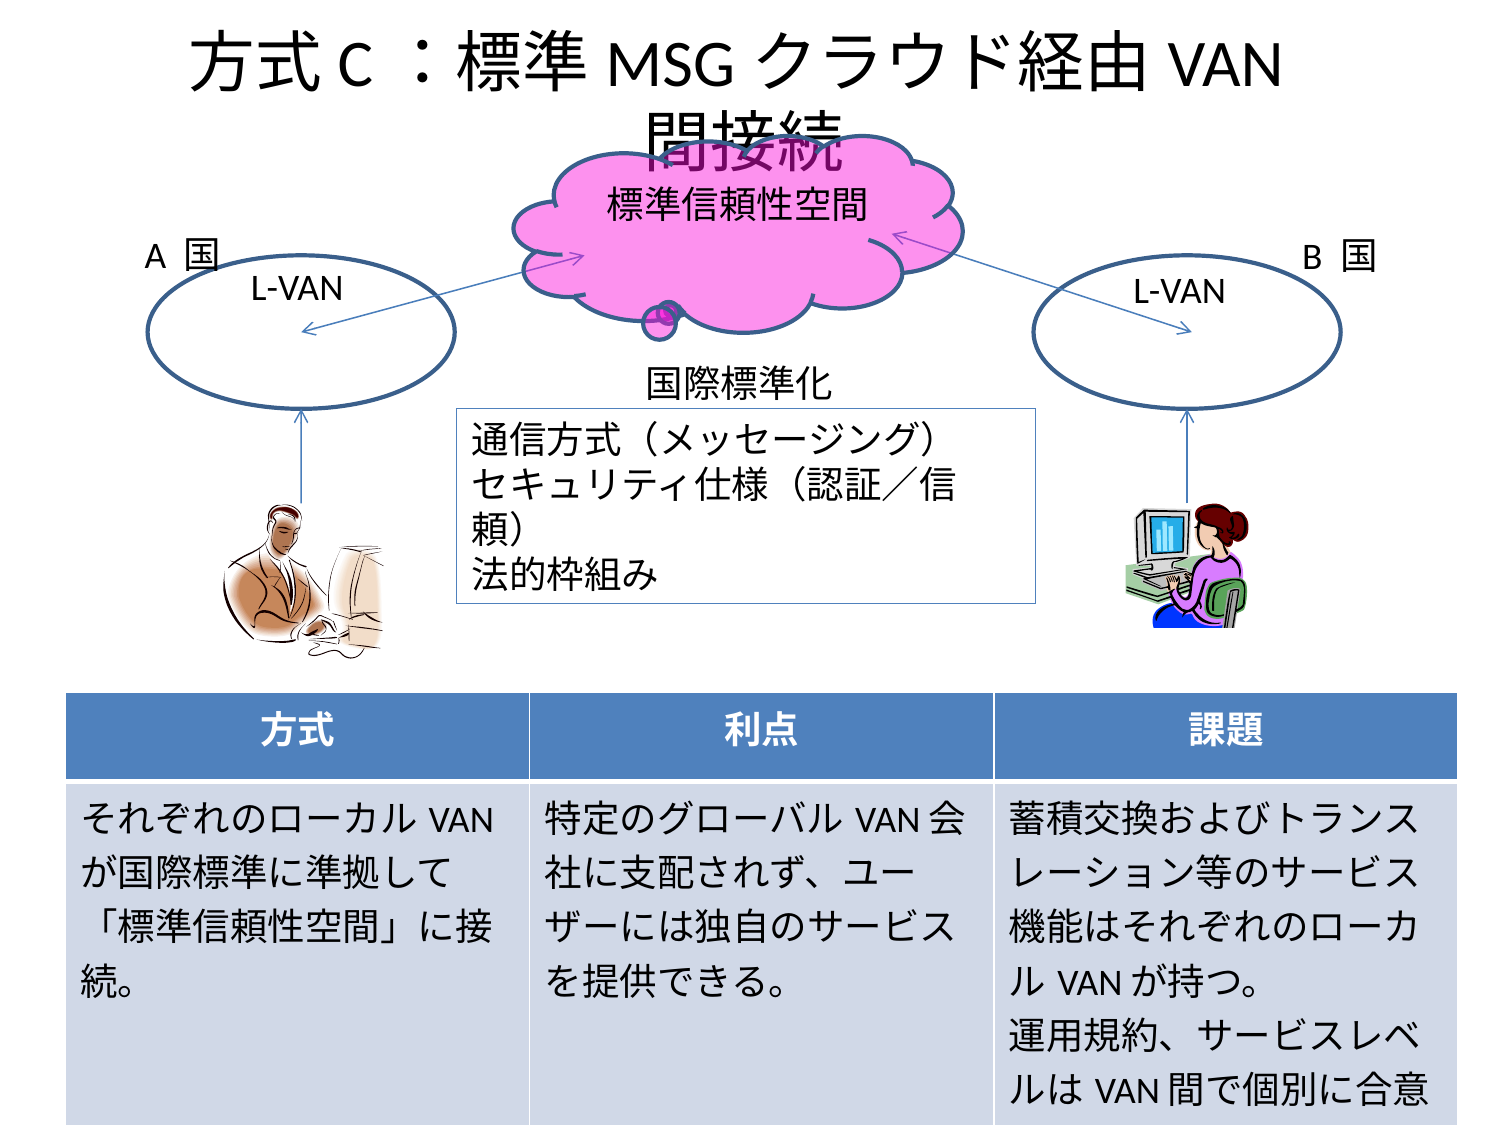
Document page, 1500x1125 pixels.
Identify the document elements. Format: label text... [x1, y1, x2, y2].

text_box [300, 255, 585, 333]
table_cell それぞれのローカルVANが国際標準に準拠して「標準信頼性空間」に接続。 [66, 784, 529, 1125]
text_box [1198, 253, 1241, 258]
text_box 標準信頼性空間 [561, 173, 916, 234]
text_box [511, 133, 965, 342]
table_header 利点 [530, 693, 993, 779]
text_box L-VAN [1198, 258, 1249, 319]
text_box 方式C：標準MSGクラウド経由VAN間接続 [147, 12, 1341, 187]
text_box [891, 233, 1192, 333]
text_box 通信方式（メッセージング） セキュリティ仕様（認証／信頼） 法的枠組み [456, 408, 1036, 604]
text_box A 国 [129, 223, 236, 284]
text_box 国際標準化 [515, 352, 964, 413]
table_header 方式 [66, 693, 529, 779]
table_cell 特定のグローバルVAN会社に支配されず、ユーザーには独自のサービスを提供できる。 [530, 784, 993, 1125]
text_box [1032, 259, 1343, 411]
picture [218, 503, 384, 661]
table_header 課題 [995, 693, 1457, 779]
text_box L-VAN [236, 255, 298, 315]
text_box [145, 284, 456, 411]
picture [1125, 503, 1249, 630]
table_cell 蓄積交換およびトランスレーション等のサービス機能はそれぞれのローカルVANが持つ。 運用規約、サービスレベルはVAN間で個別に合意する。 [995, 784, 1457, 1125]
text_box B 国 [1287, 224, 1394, 285]
